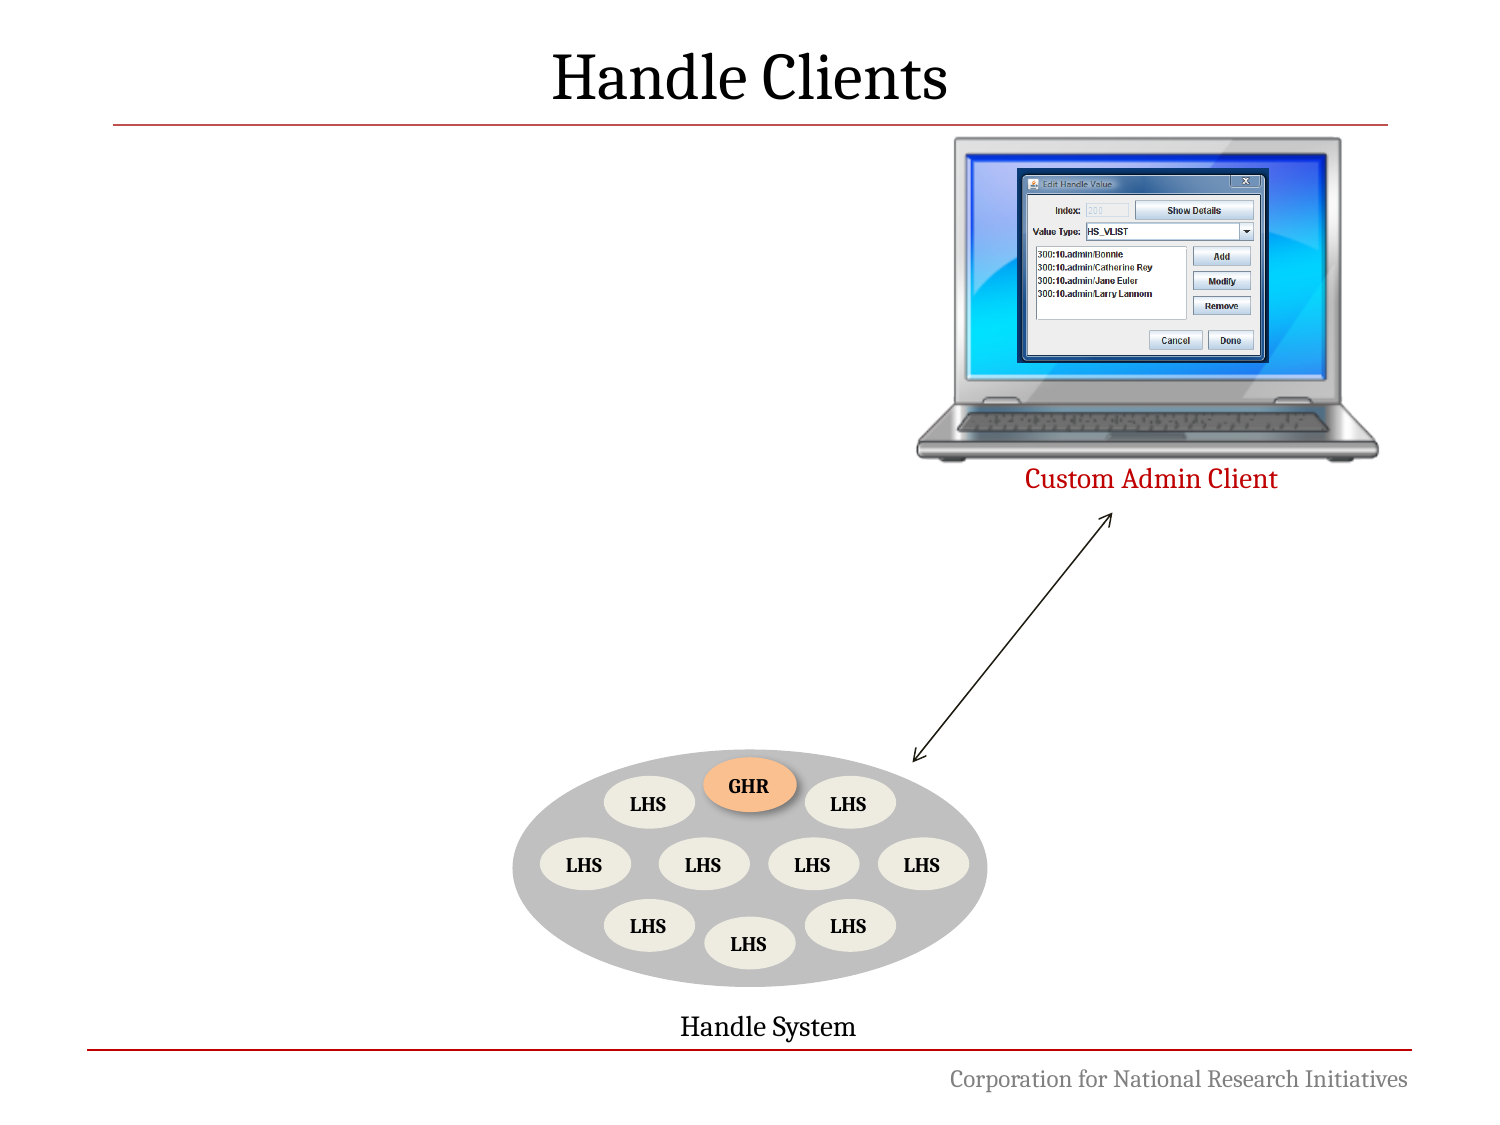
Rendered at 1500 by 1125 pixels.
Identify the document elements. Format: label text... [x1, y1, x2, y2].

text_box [887, 537, 1138, 738]
text_box Handle System [665, 999, 872, 1050]
text_box Handle Clients [74, 24, 1425, 150]
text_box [512, 749, 988, 988]
picture [899, 49, 1388, 538]
